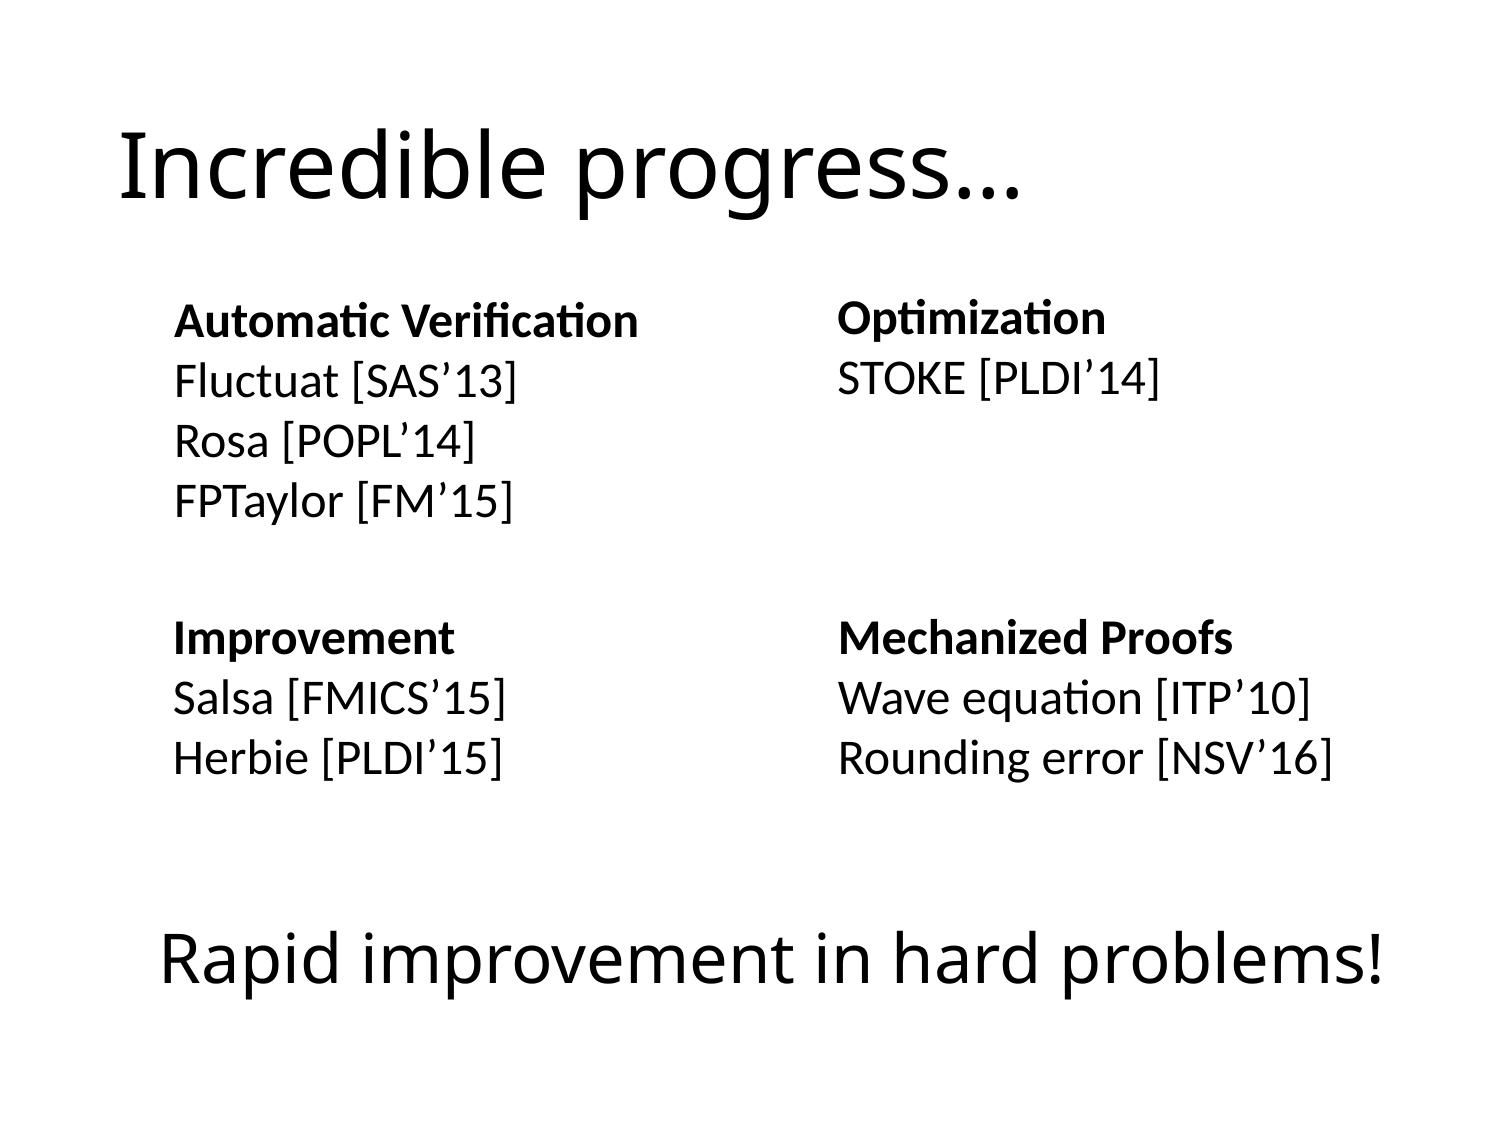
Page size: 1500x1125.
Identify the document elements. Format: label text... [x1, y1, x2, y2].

text_box Mechanized Proofs Wave equation [ITP’10] Rounding error [NSV’16] [823, 596, 1349, 792]
text_box Improvement Salsa [FMICS’15] Herbie [PLDI’15] [158, 596, 523, 792]
text_box Automatic Verification Fluctuat [SAS’13] Rosa [POPL’14] FPTaylor [FM’15] [159, 280, 655, 536]
text_box Optimization STOKE [PLDI’14] [822, 277, 1177, 412]
title Incredible progress… [103, 59, 1397, 278]
text_box Rapid improvement in hard problems! [103, 879, 1397, 1043]
